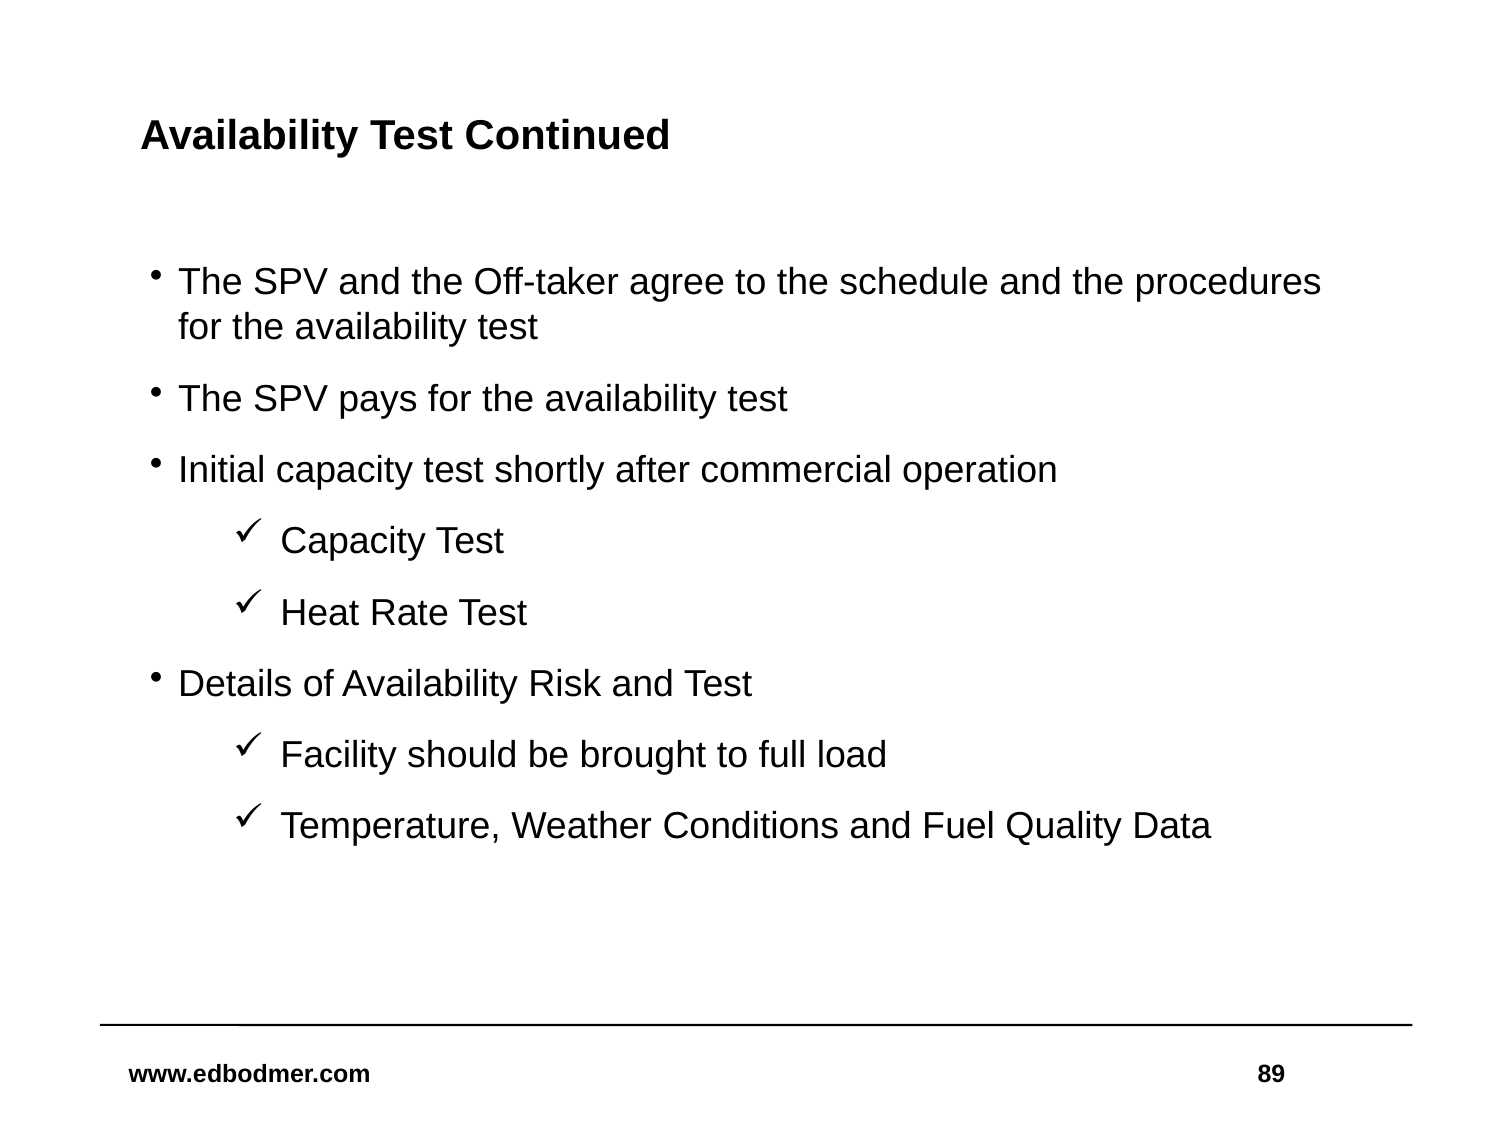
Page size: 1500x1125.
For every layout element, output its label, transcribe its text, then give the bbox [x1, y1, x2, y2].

list The SPV and the Off-taker agree to the schedule and the procedures for the availability test The SPV pays for the availability test Initial capacity test shortly after commercial operation Capacity Test Heat Rate Test Details of Availability Risk and Test Facility should be brought to full load Temperature, Weather Conditions and Fuel Quality Data [125, 249, 1375, 1000]
title Availability Test Continued [125, 99, 1288, 225]
